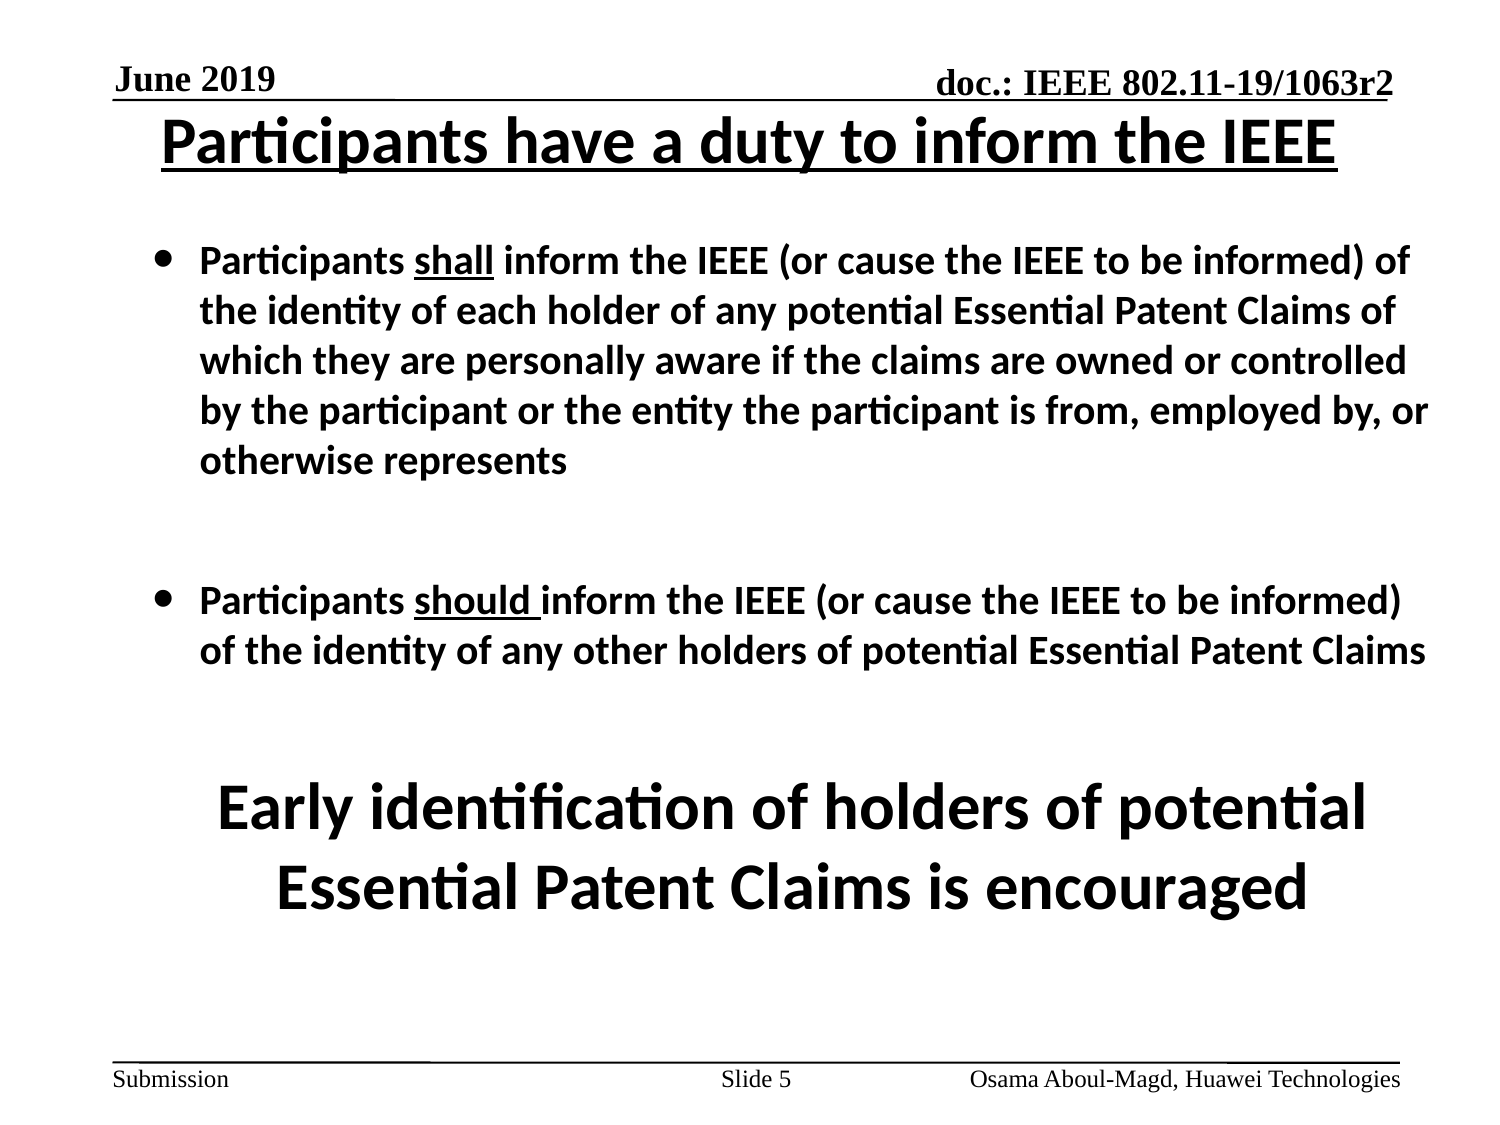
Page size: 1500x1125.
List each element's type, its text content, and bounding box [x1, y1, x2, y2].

list Participants shall inform the IEEE (or cause the IEEE to be informed) of the identity of each holder of any potential Essential Patent Claims of which they are personally aware if the claims are owned or controlled by the participant or the entity the participant is from, employed by, or otherwise represents Participants should inform the IEEE (or cause the IEEE to be informed) of the identity of any other holders of potential Essential Patent Claims Early identification of holders of potential Essential Patent Claims is encouraged [62, 224, 1451, 901]
slide_number Slide 5 [712, 1061, 800, 1123]
title Participants have a duty to inform the IEEE [112, 112, 1388, 163]
footer Osama Aboul-Magd, Huawei Technologies [878, 1061, 1402, 1093]
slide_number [114, 54, 423, 100]
